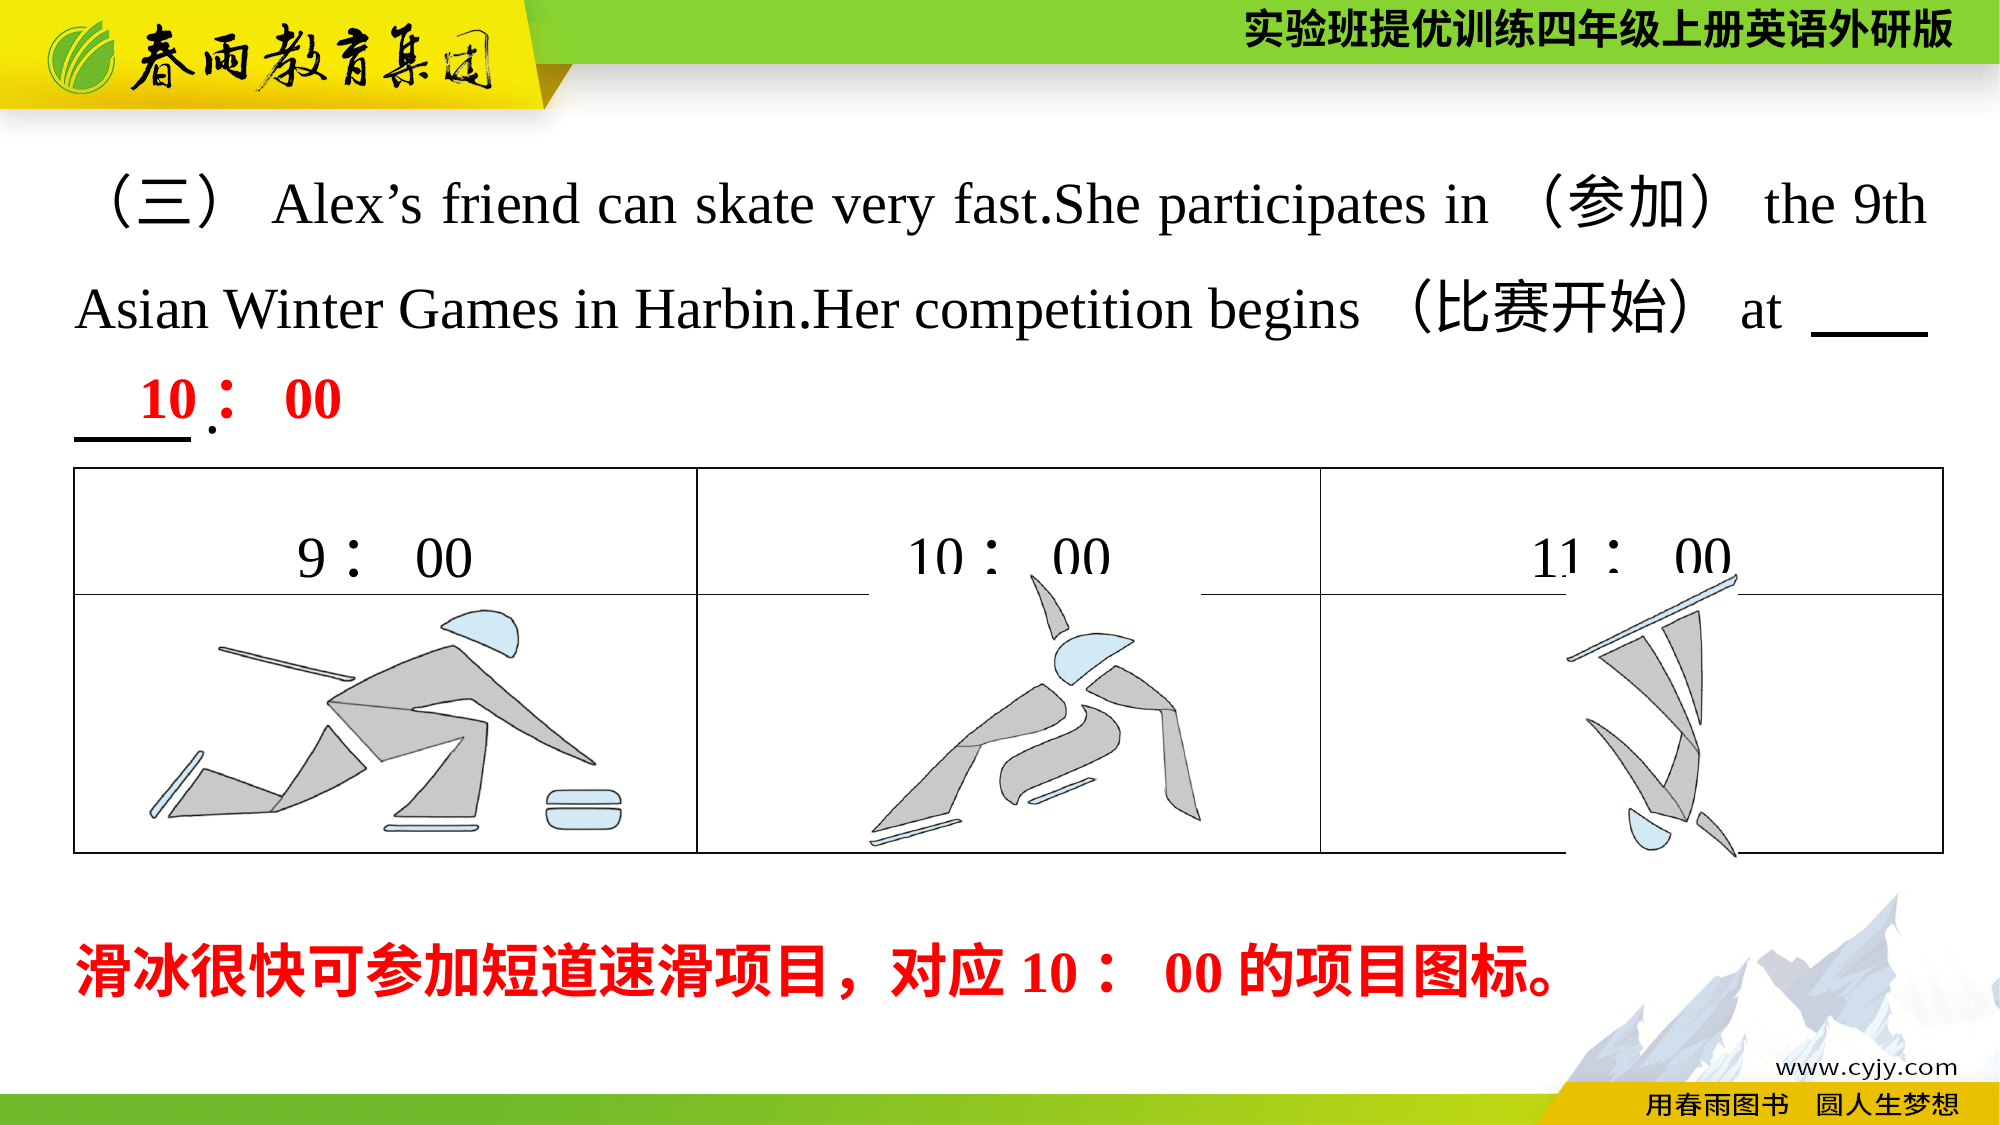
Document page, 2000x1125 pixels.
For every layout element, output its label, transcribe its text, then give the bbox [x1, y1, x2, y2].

table_cell [1742, 595, 1942, 852]
table_header 10：00 [698, 469, 1320, 594]
picture [0, 0, 2000, 1125]
list （三）Alex’s friend can skate very fast.She participates in（参加）the 9th Asian Winter Games in Harbin.Her competition begins（比赛开始）at . [59, 122, 1944, 443]
table_cell [75, 595, 696, 852]
table_cell [698, 595, 866, 852]
table_header 11：00 [1321, 469, 1942, 594]
text_box 滑冰很快可参加短道速滑项目，对应10：00的项目图标。 [59, 891, 1944, 1012]
text_box 10：00 [124, 352, 358, 438]
table_cell [1321, 595, 1561, 852]
table_header 9：00 [75, 469, 696, 594]
table_cell [1204, 595, 1320, 852]
